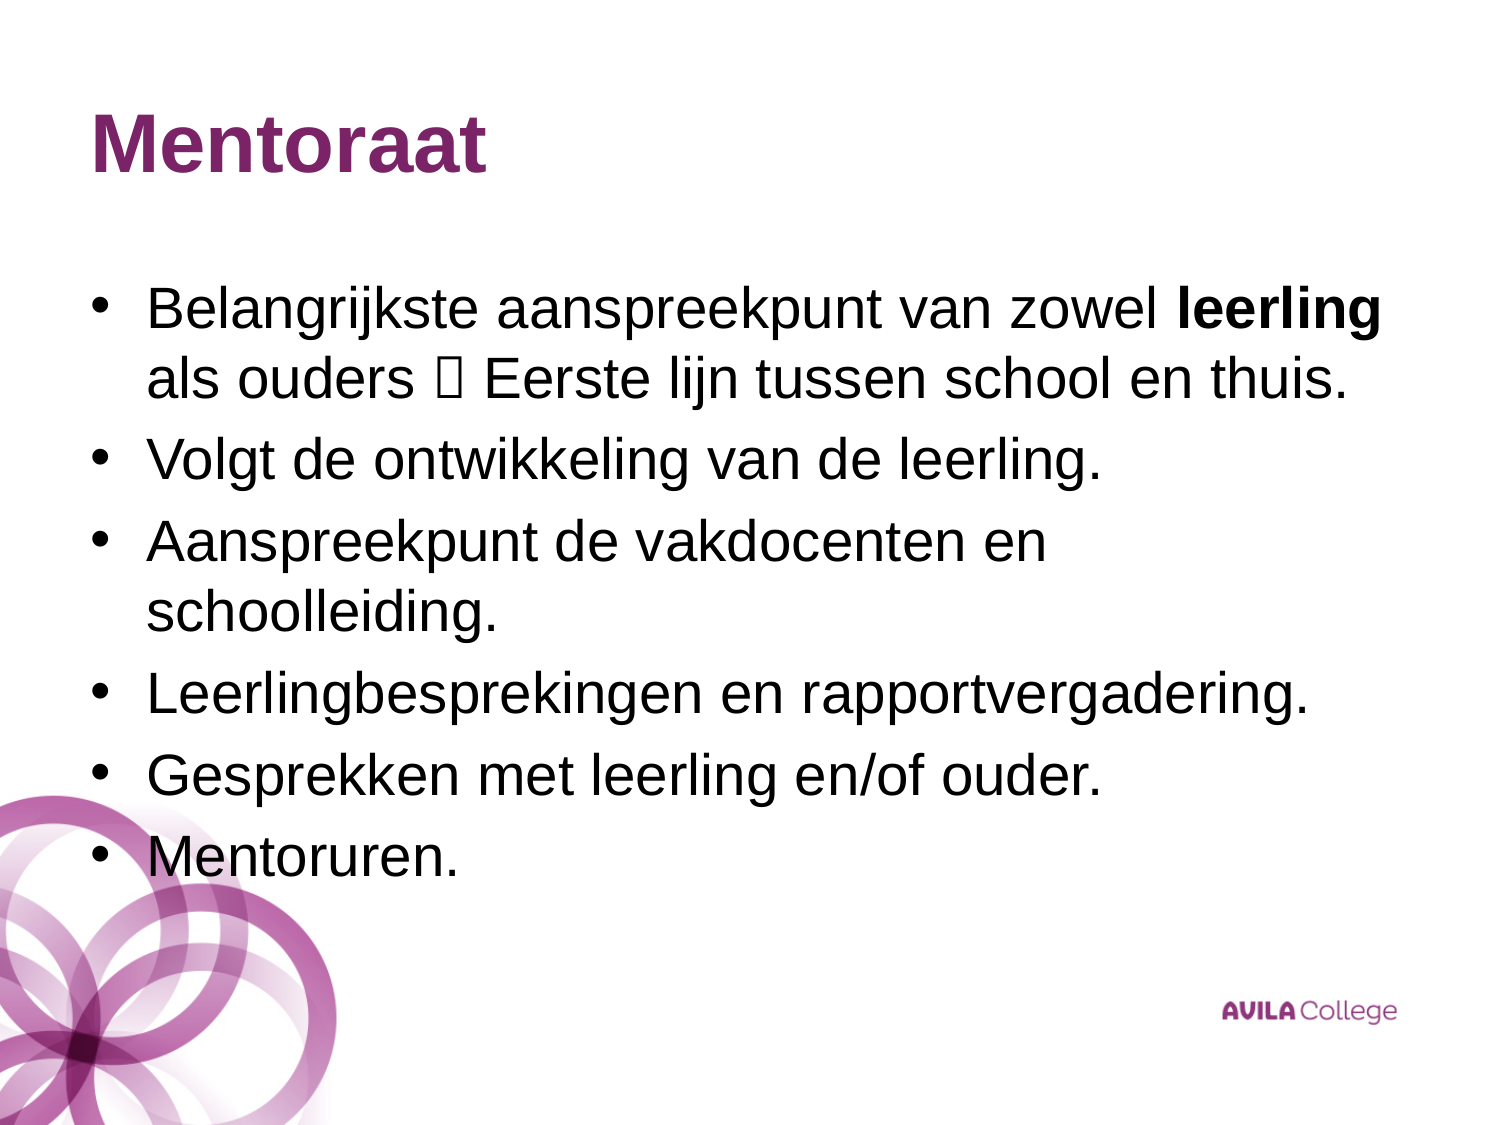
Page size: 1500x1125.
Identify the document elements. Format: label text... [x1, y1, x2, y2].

list Belangrijkste aanspreekpunt van zowel leerling als ouders  Eerste lijn tussen school en thuis. Volgt de ontwikkeling van de leerling. Aanspreekpunt de vakdocenten en schoolleiding. Leerlingbesprekingen en rapportvergadering. Gesprekken met leerling en/of ouder. Mentoruren. [75, 262, 1425, 1005]
picture [0, 0, 1500, 1125]
title Mentoraat [75, 45, 1425, 233]
